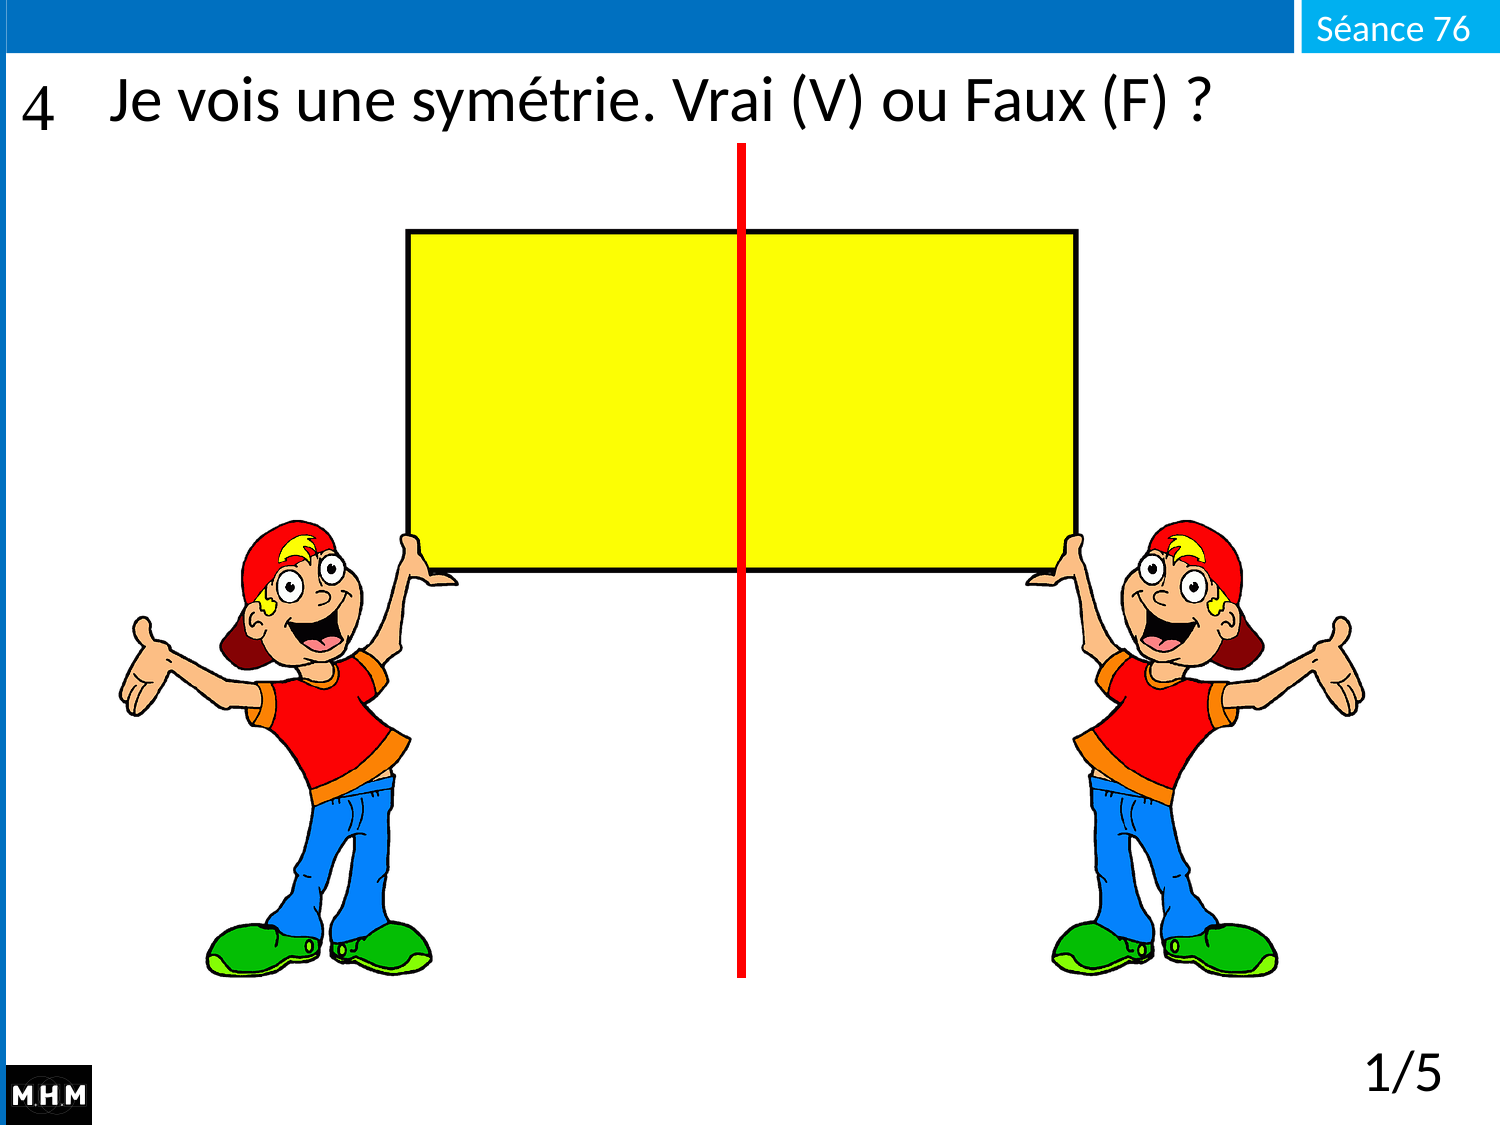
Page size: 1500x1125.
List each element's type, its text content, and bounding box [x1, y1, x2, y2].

text_box 1/5 [1319, 1026, 1488, 1111]
picture [6, 1065, 92, 1125]
picture [742, 228, 1366, 978]
title Je vois une symétrie. Vrai (V) ou Faux (F) ? [94, 57, 1389, 144]
picture [117, 228, 741, 978]
